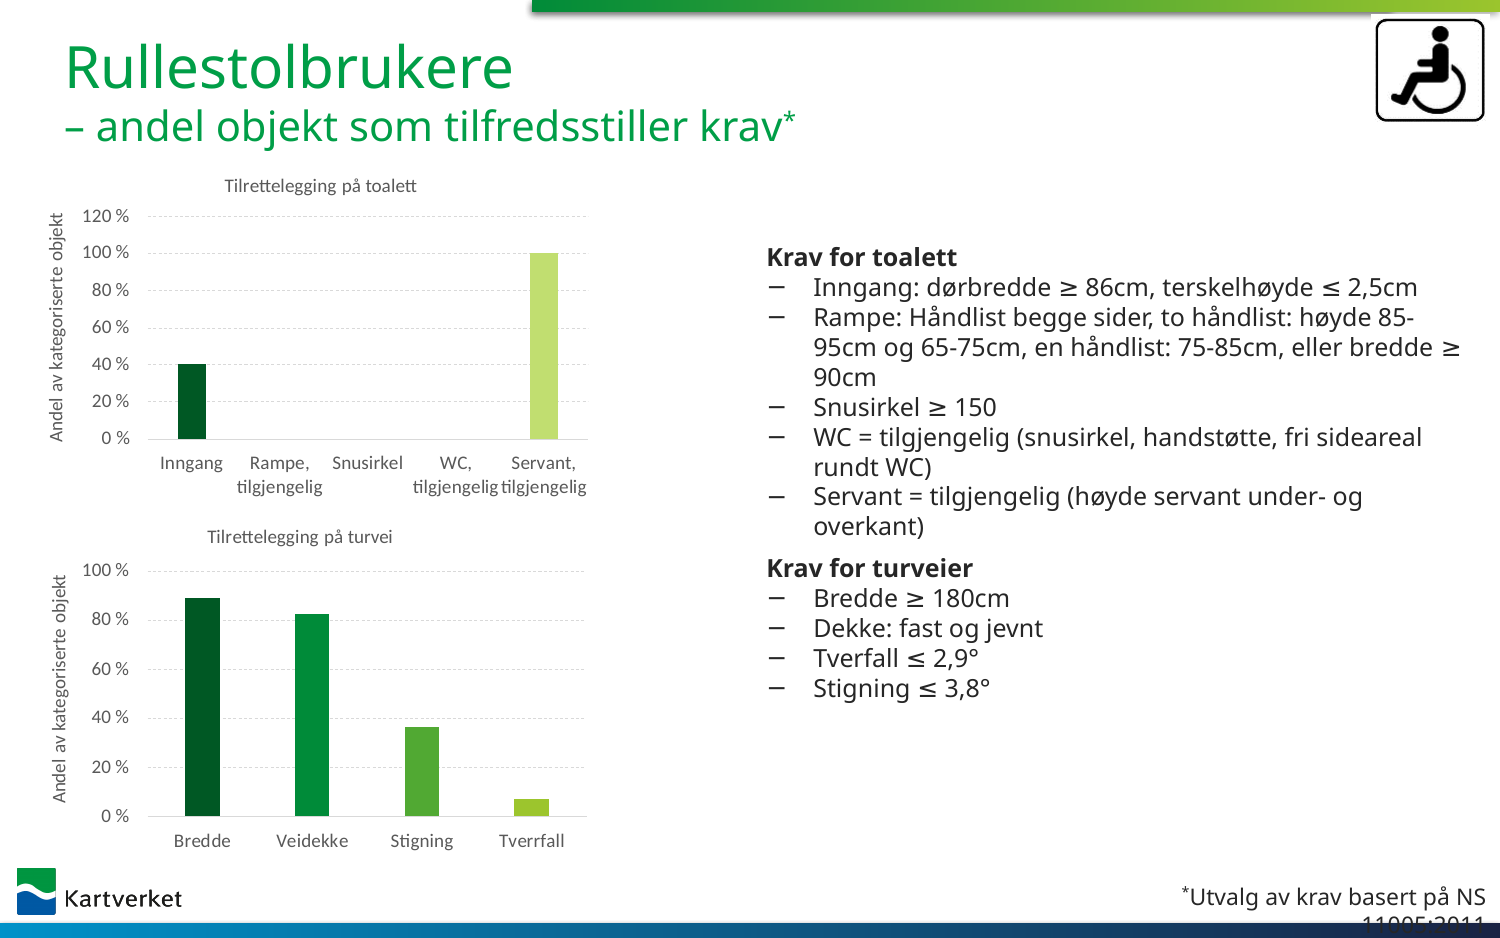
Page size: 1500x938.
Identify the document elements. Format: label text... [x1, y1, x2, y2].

text_box Rullestolbrukere – andel objekt som tilfredsstiller krav* [49, 14, 1431, 158]
picture [41, 166, 599, 505]
text_box Krav for turveier Bredde ≥ 180cm Dekke: fast og jevnt Tverfall ≤ 2,9° Stigning ≤ 3,8° [751, 545, 1483, 710]
text_box *Utvalg av krav basert på NS 11005:2011 [1068, 873, 1500, 938]
picture [41, 520, 598, 859]
picture [1371, 13, 1491, 127]
text_box Krav for toalett Inngang: dørbredde ≥ 86cm, terskelhøyde ≤ 2,5cm Rampe: Håndlist begge sider, to håndlist: høyde 85-95cm og 65-75cm, en håndlist: 75-85cm, eller bredde ≥ 90cm Snusirkel ≥ 150 WC = tilgjengelig (snusirkel, handstøtte, fri sideareal rundt WC) Servant = tilgjengelig (høyde servant under- og overkant) [751, 234, 1483, 545]
